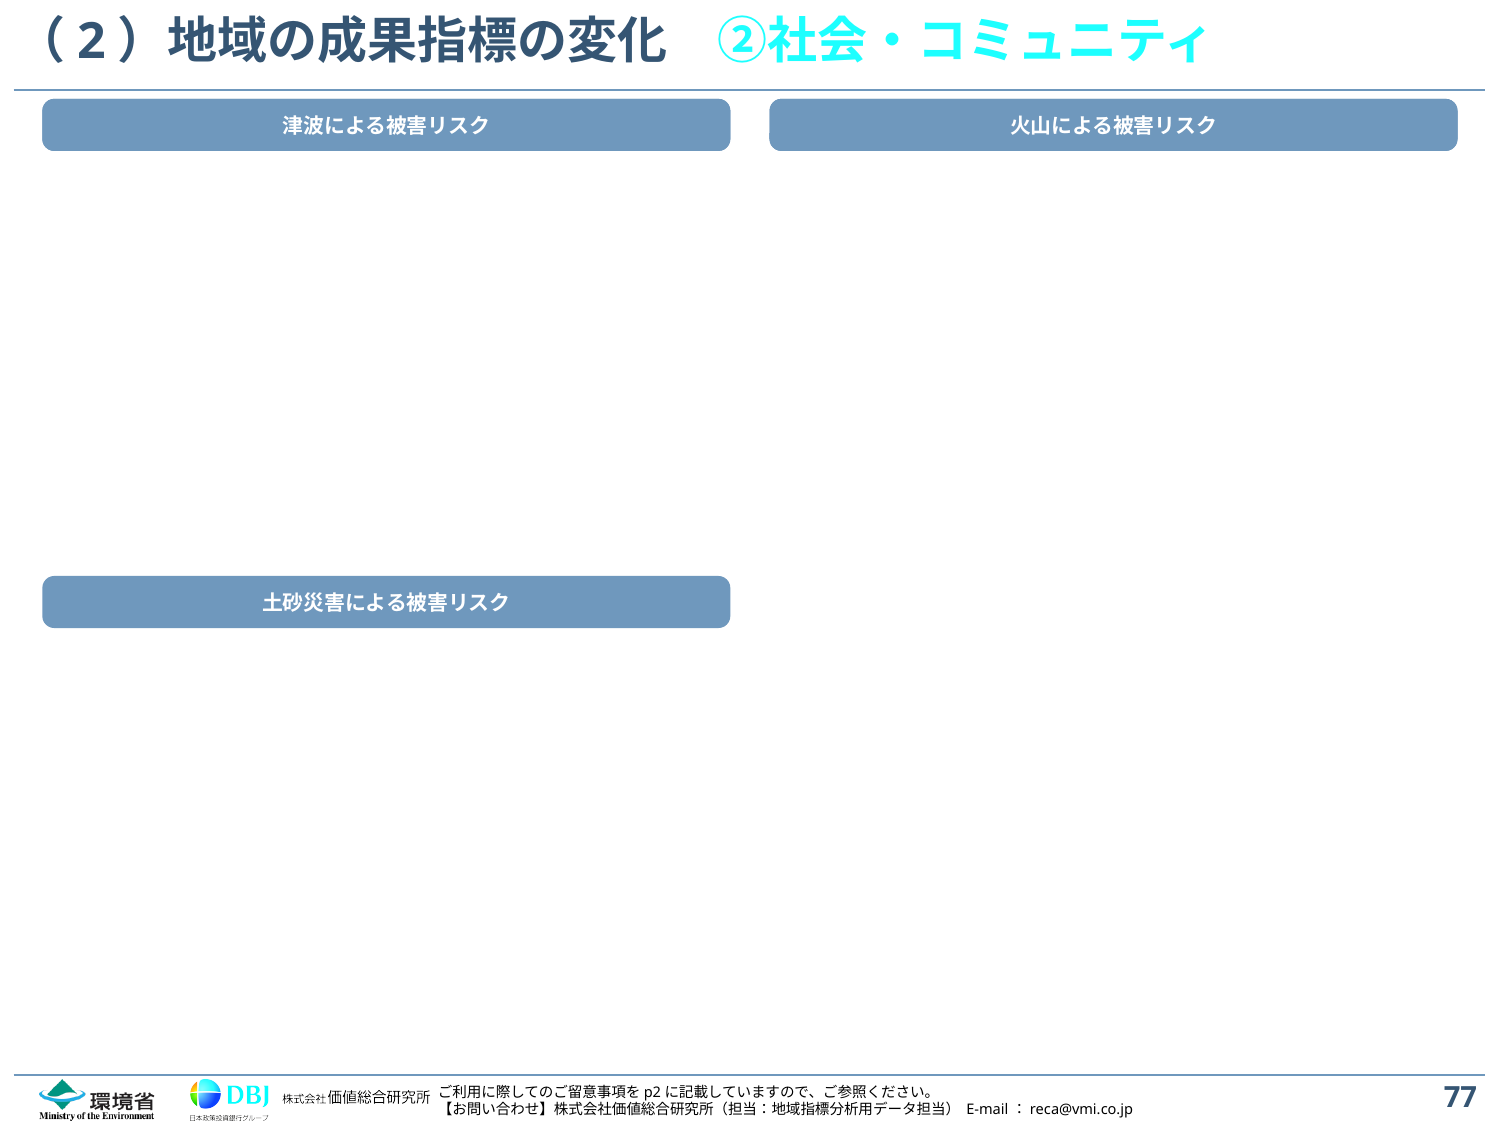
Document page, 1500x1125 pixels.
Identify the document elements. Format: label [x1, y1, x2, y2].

text_box [42, 98, 731, 151]
text_box [42, 575, 731, 629]
picture [36, 1079, 157, 1124]
text_box [769, 98, 1458, 151]
slide_number [1427, 1070, 1493, 1112]
title [0, 0, 1500, 87]
picture [186, 1076, 434, 1125]
